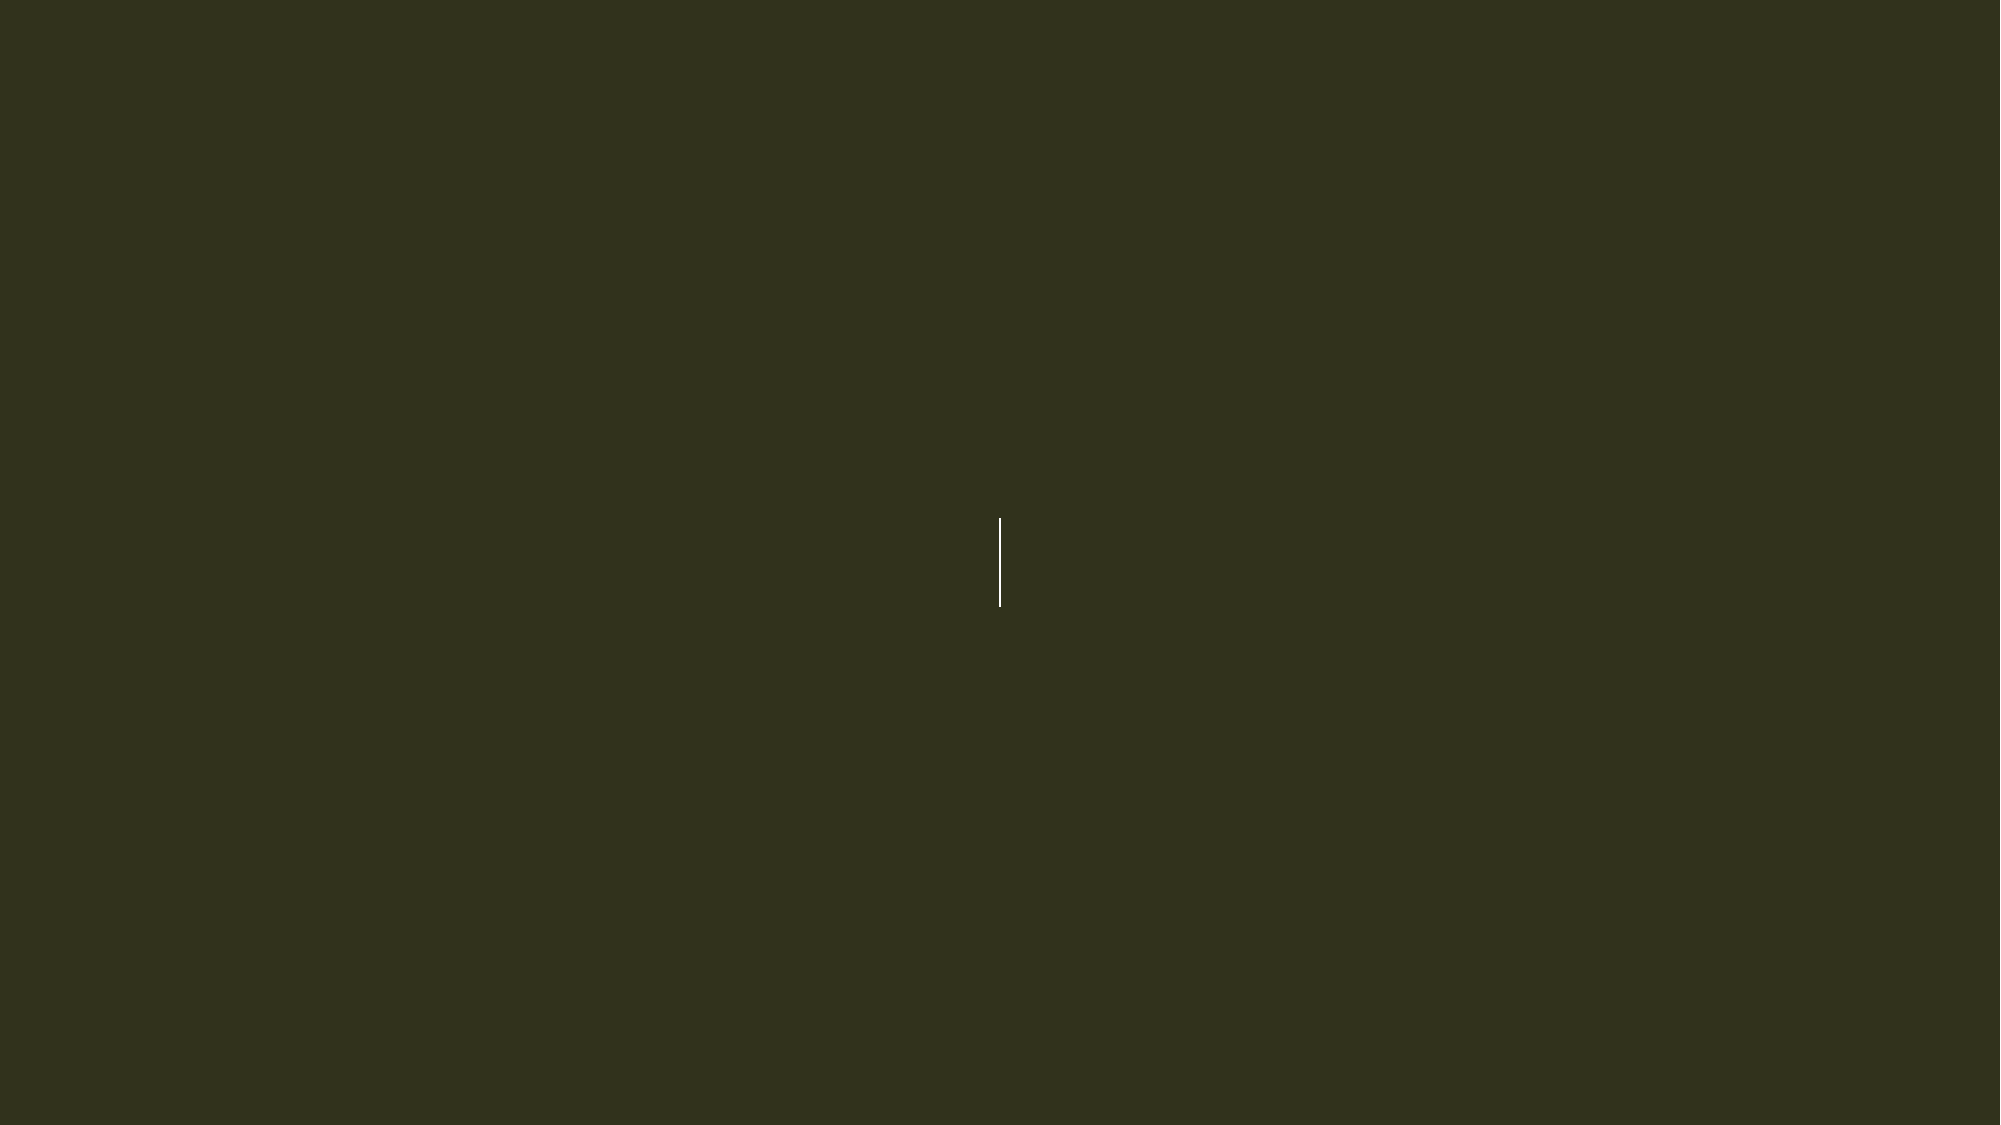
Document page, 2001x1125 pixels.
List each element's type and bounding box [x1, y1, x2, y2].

text_box [0, 0, 2000, 1125]
